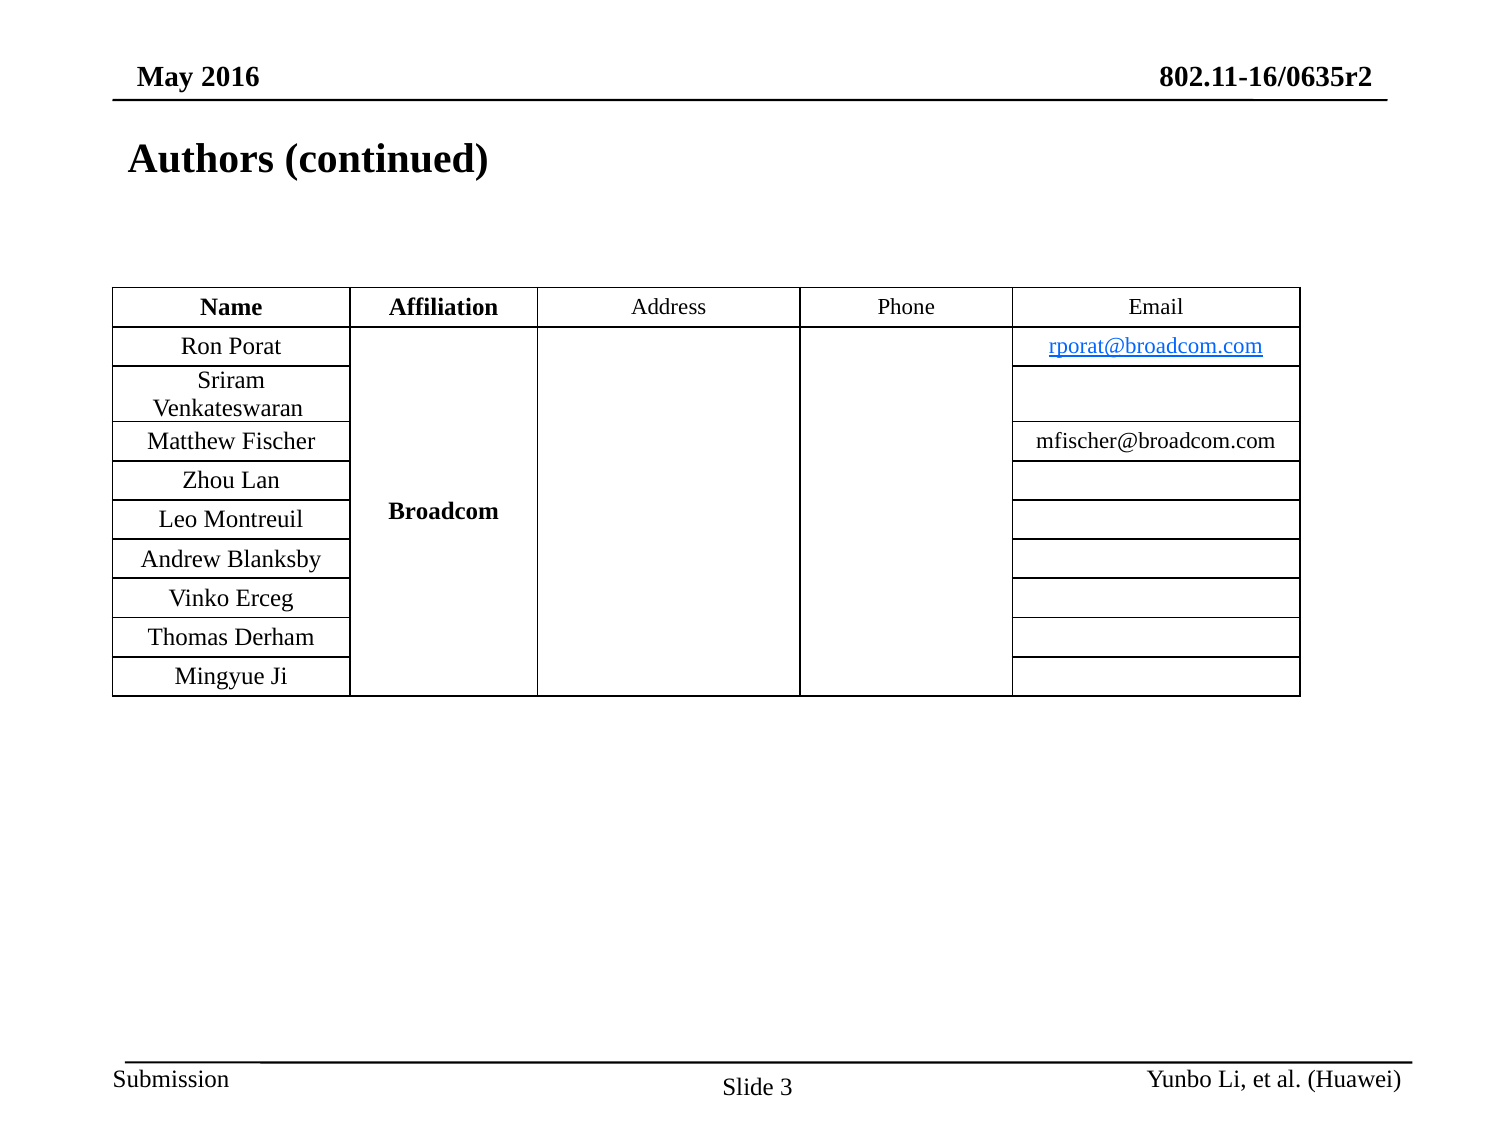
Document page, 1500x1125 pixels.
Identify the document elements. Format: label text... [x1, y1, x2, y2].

table_cell [801, 328, 1012, 695]
table_cell [1013, 618, 1299, 656]
title Authors (continued) [112, 137, 1388, 176]
table_cell Matthew Fischer [113, 422, 349, 460]
table_cell Zhou Lan [113, 462, 349, 499]
table_cell Ron Porat [113, 328, 349, 365]
table_cell mfischer@broadcom.com [1013, 422, 1299, 460]
table_cell Andrew Blanksby [113, 540, 349, 577]
table_header Affiliation [351, 288, 537, 326]
table_cell [1013, 540, 1299, 577]
table_cell [1013, 501, 1299, 538]
table_header Address [538, 288, 799, 326]
table_cell [1013, 367, 1299, 421]
table_cell Thomas Derham [113, 618, 349, 656]
table_header Email [1013, 288, 1299, 326]
table_cell Leo Montreuil [113, 501, 349, 538]
table_cell [1013, 658, 1299, 695]
table_cell [1013, 579, 1299, 617]
table_header Phone [801, 288, 1012, 326]
table_header Name [113, 288, 349, 326]
footer Yunbo Li, et al. (Huawei) [949, 1061, 1402, 1093]
table_cell [1013, 462, 1299, 499]
table_cell Sriram Venkateswaran [113, 367, 349, 421]
table_cell Broadcom [351, 328, 537, 695]
table_cell Vinko Erceg [113, 579, 349, 617]
table_cell [538, 328, 799, 695]
table_cell Mingyue Ji [113, 658, 349, 695]
slide_number Slide 3 [713, 1069, 802, 1101]
table_cell rporat@broadcom.com [1013, 328, 1299, 365]
